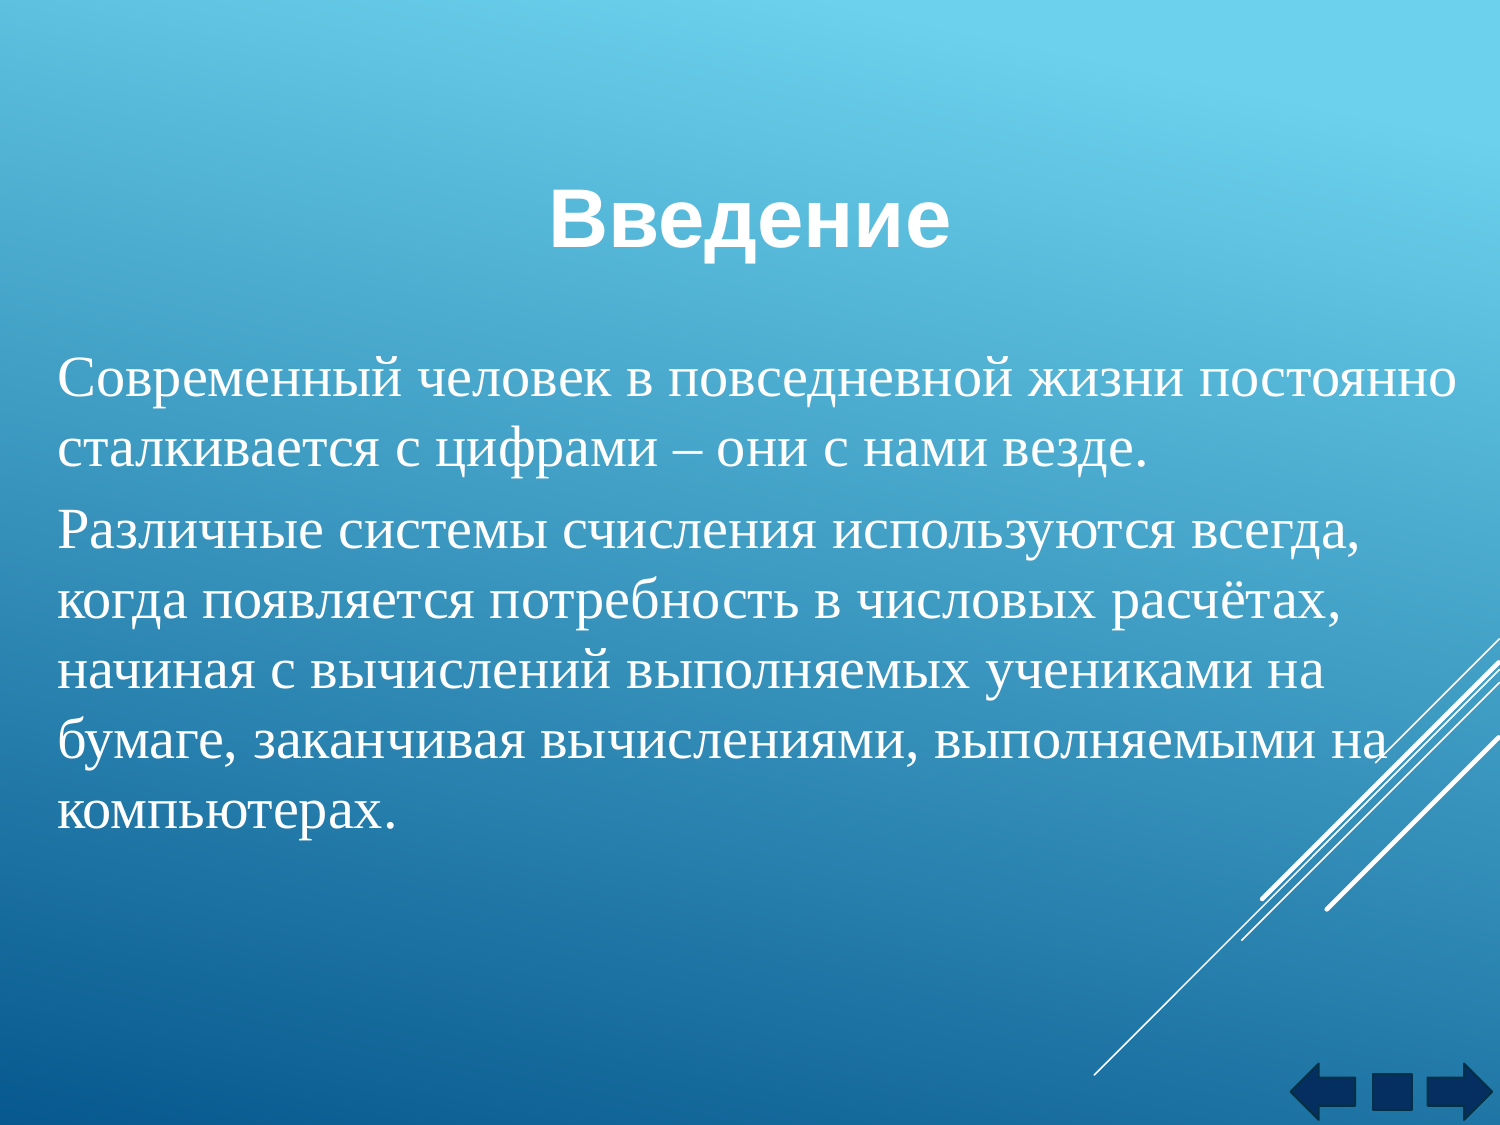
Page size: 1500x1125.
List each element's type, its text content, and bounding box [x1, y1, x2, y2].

text_box Современный человек в повседневной жизни постоянно сталкивается с цифрами – они с нами везде. Различные системы счисления используются всегда, когда появляется потребность в числовых расчётах, начиная с вычислений выполняемых учениками на бумаге, заканчивая вычислениями, выполняемыми на компьютерах. [42, 272, 1493, 848]
text_box Введение [0, 56, 1500, 272]
text_box [1372, 1073, 1413, 1111]
text_box [1289, 1062, 1357, 1121]
text_box [1426, 1062, 1493, 1121]
